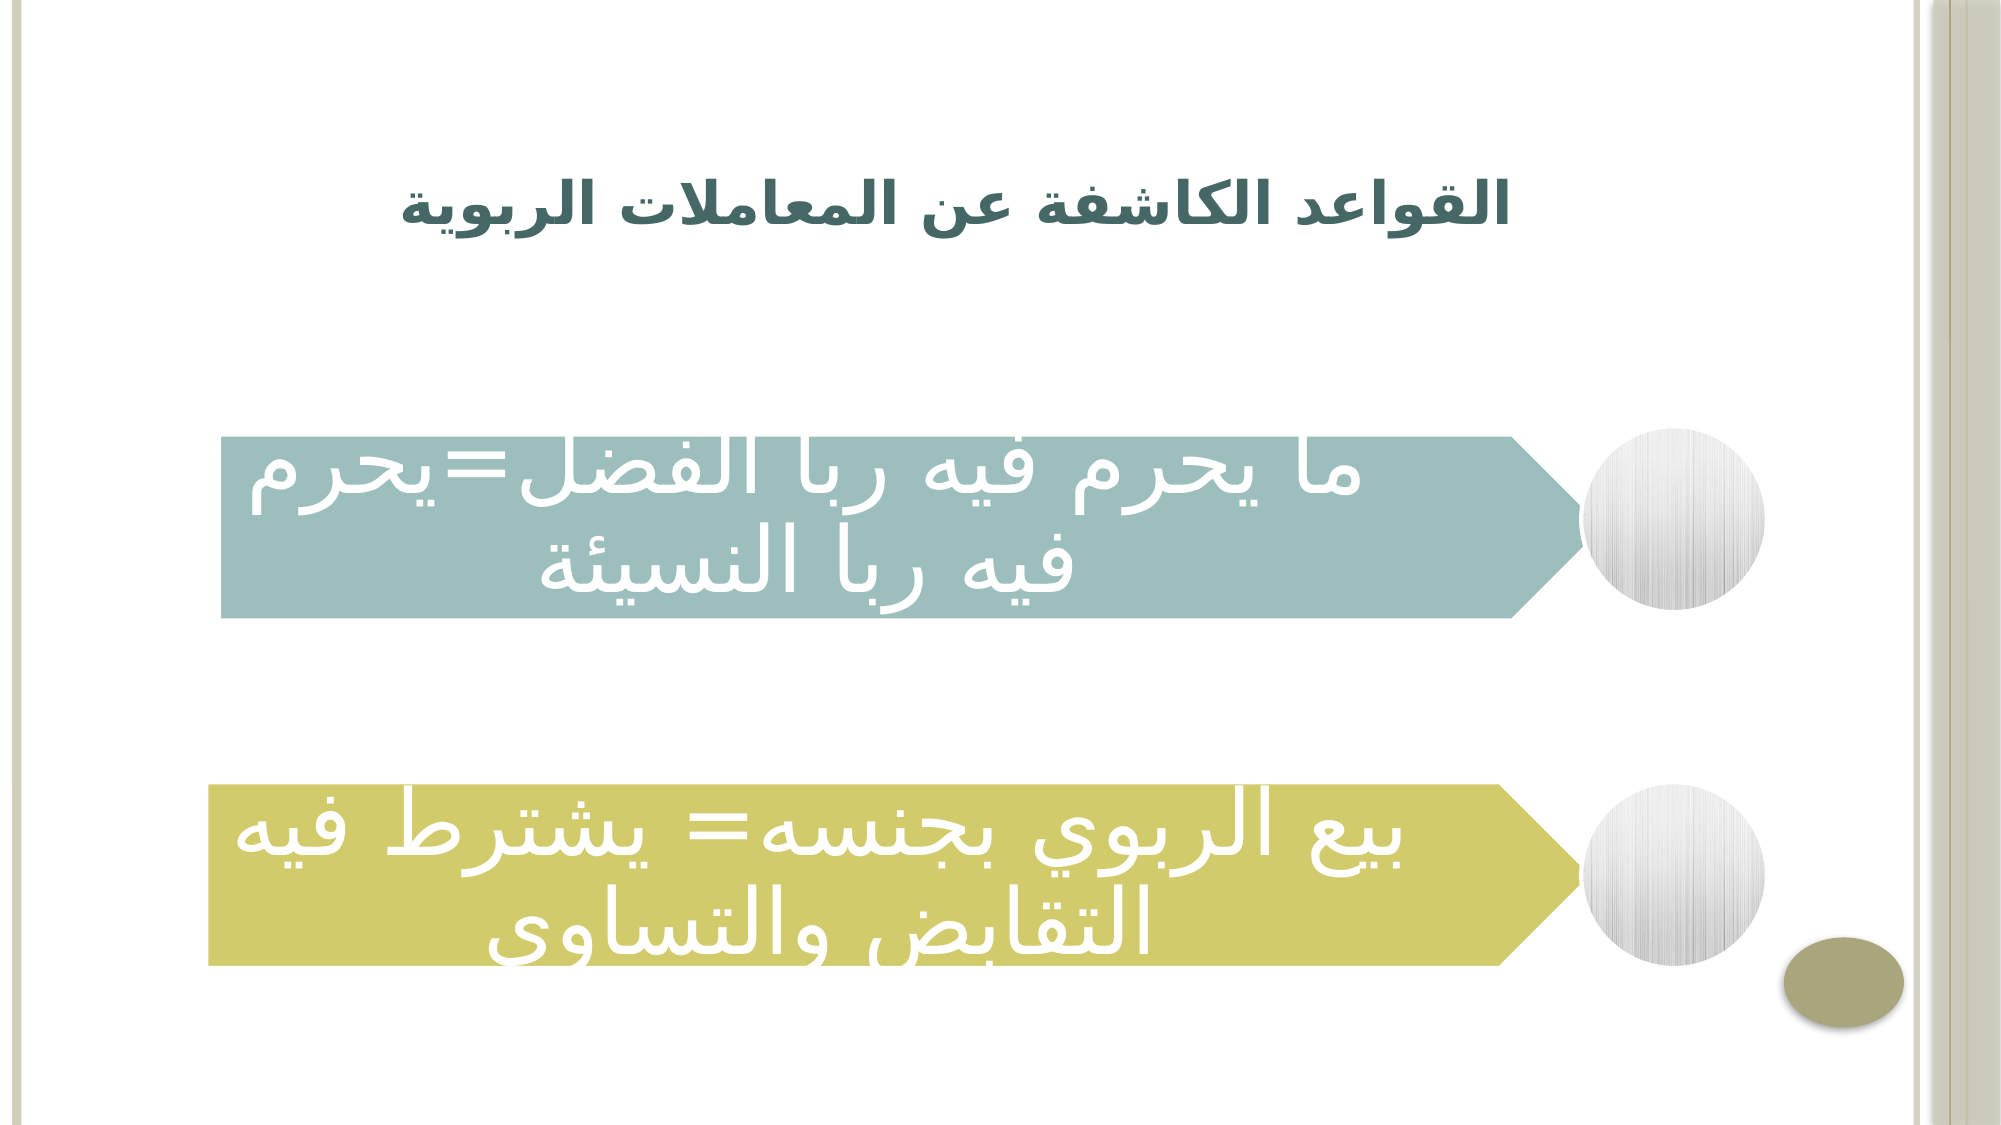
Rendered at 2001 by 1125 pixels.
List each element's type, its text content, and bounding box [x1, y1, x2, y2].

text_box القواعد الكاشفة عن المعاملات الربوية [363, 130, 1551, 271]
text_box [172, 781, 1594, 969]
text_box [1600, 780, 1770, 971]
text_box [160, 419, 1606, 621]
text_box [1612, 424, 1770, 615]
